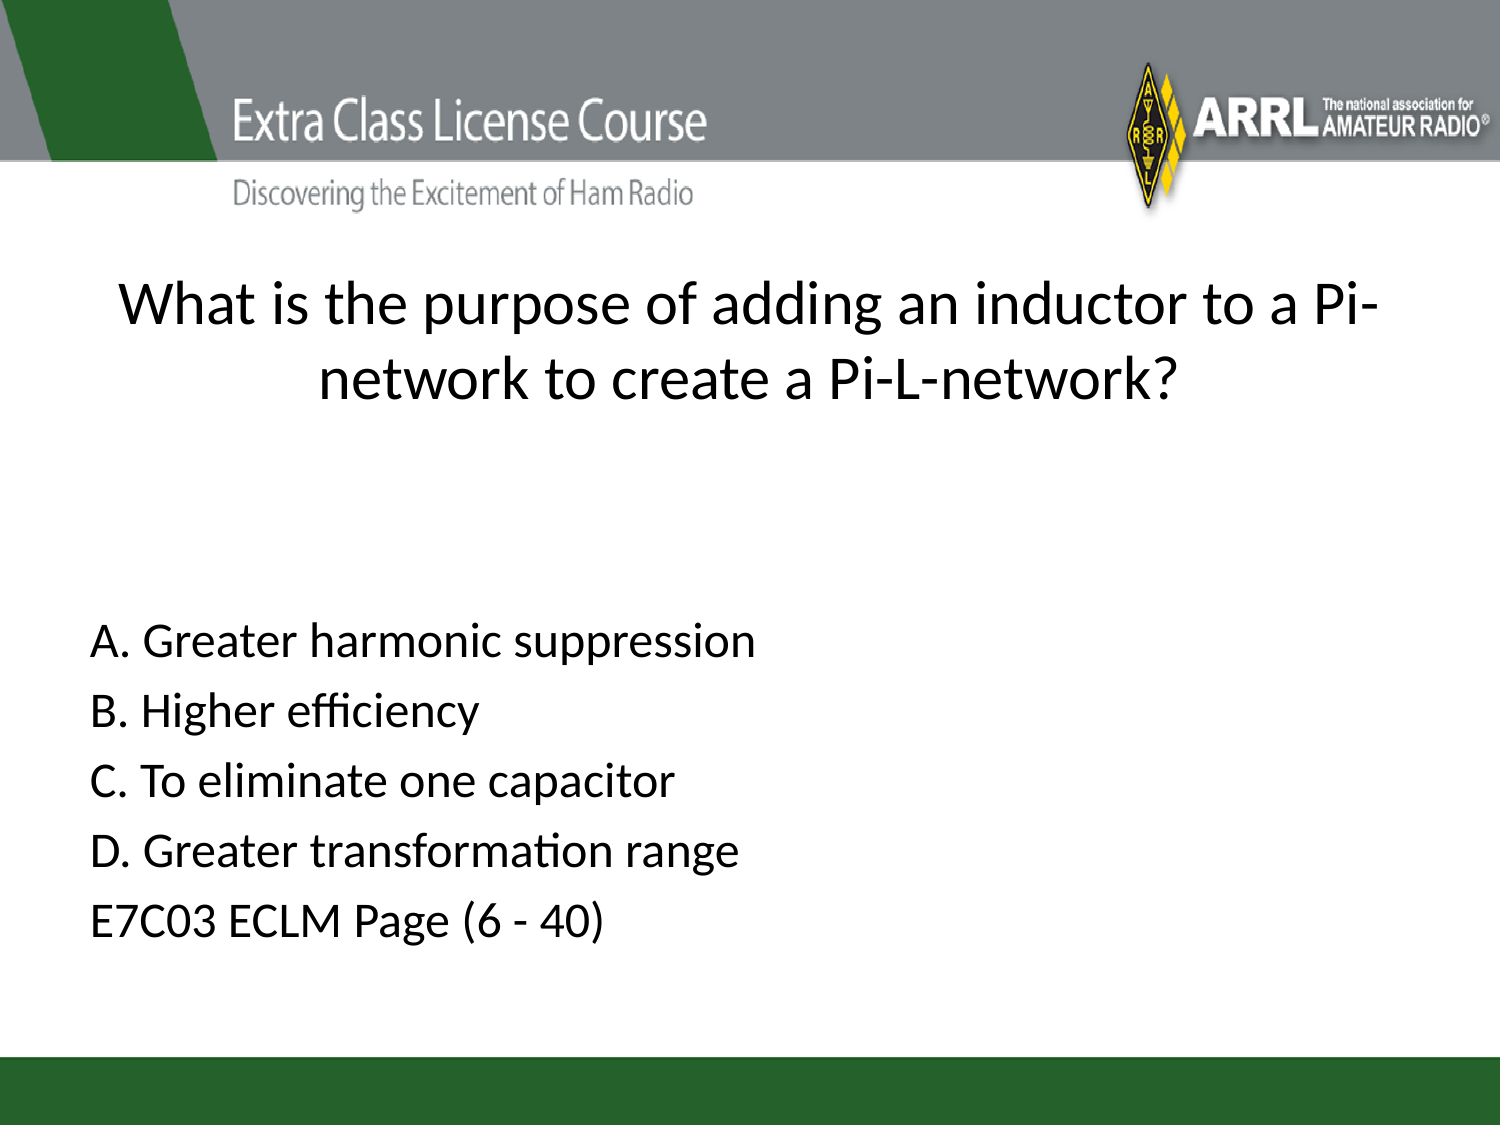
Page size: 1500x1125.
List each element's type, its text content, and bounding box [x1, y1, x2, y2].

picture [0, 0, 1500, 1125]
title What is the purpose of adding an inductor to a Pi-network to create a Pi-L-network? [75, 254, 1425, 435]
list A. Greater harmonic suppression B. Higher efficiency C. To eliminate one capacitor D. Greater transformation range E7C03 ECLM Page (6 - 40) [75, 600, 1425, 988]
